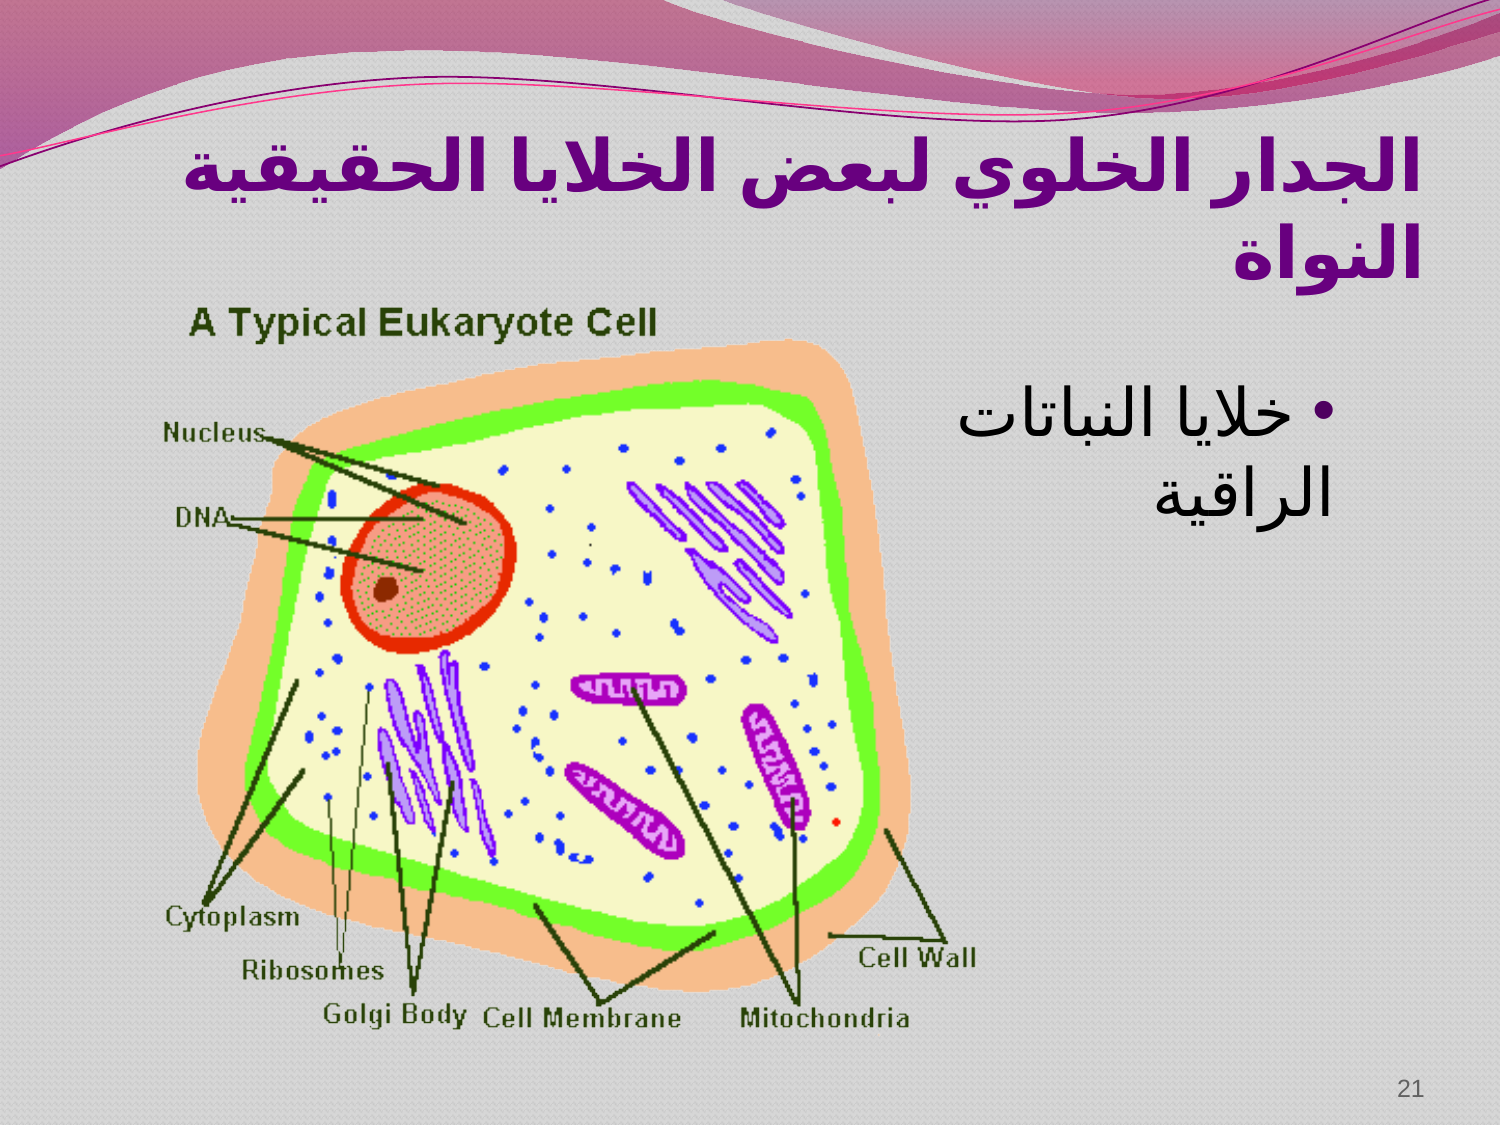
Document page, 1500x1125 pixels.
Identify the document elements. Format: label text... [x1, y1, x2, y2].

text_box خلايا النباتات الراقية [986, 362, 1350, 538]
picture [149, 287, 980, 1049]
slide_number 21 [1299, 1042, 1425, 1103]
title الجدار الخلوي لبعض الخلايا الحقيقية النواة [50, 112, 1425, 293]
